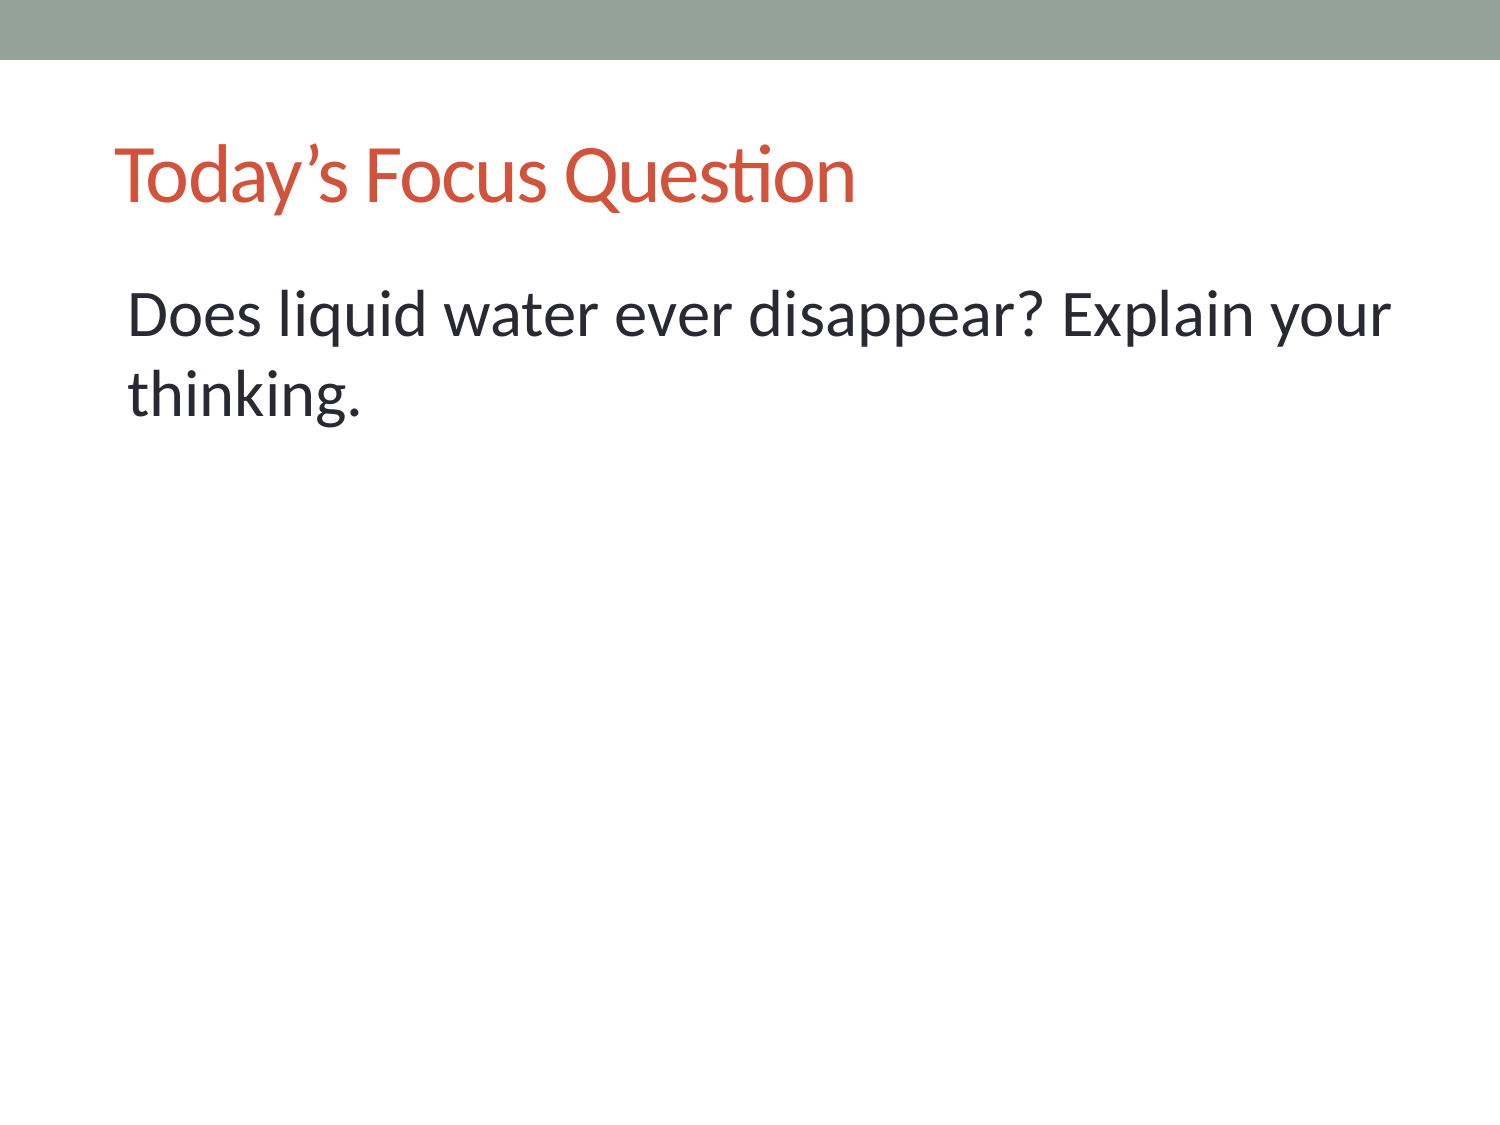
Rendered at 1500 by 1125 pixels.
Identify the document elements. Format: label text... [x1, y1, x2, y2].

title Today’s Focus Question [99, 87, 1425, 250]
list Does liquid water ever disappear? Explain your thinking. [112, 262, 1413, 988]
